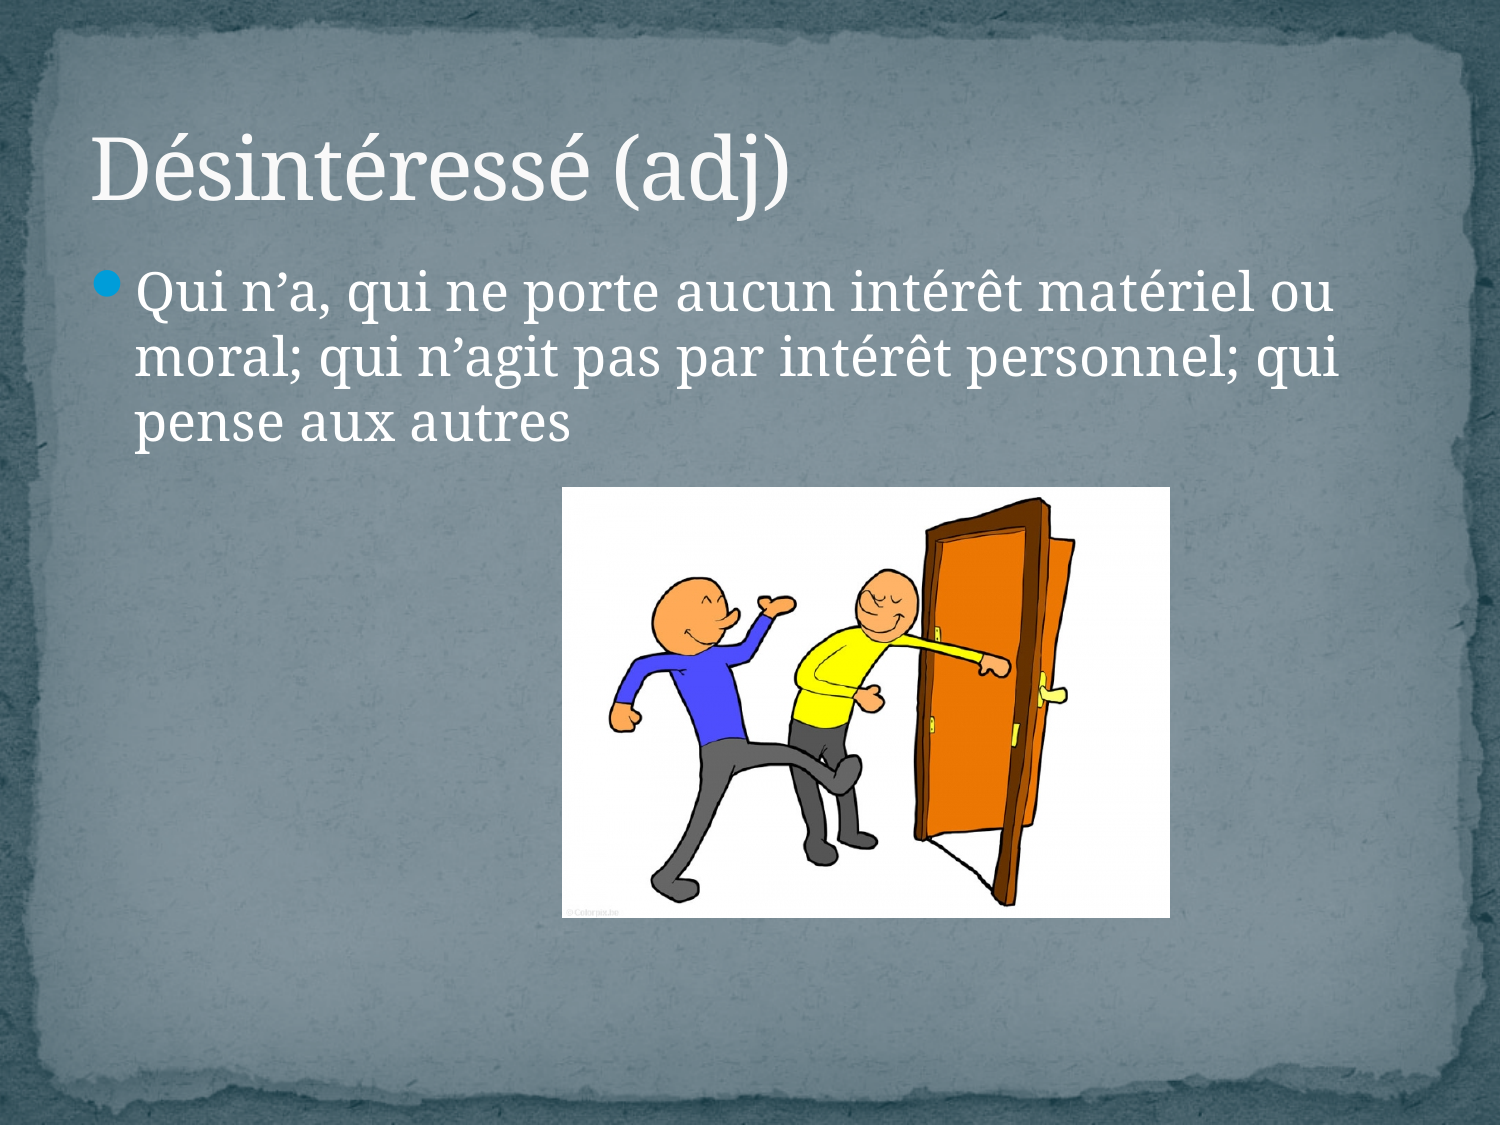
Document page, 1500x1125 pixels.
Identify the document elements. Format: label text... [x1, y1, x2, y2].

title Désintéressé (adj) [74, 24, 1425, 225]
picture [562, 487, 1170, 918]
list Qui n’a, qui ne porte aucun intérêt matériel ou moral; qui n’agit pas par intérêt personnel; qui pense aux autres [75, 249, 1425, 1000]
